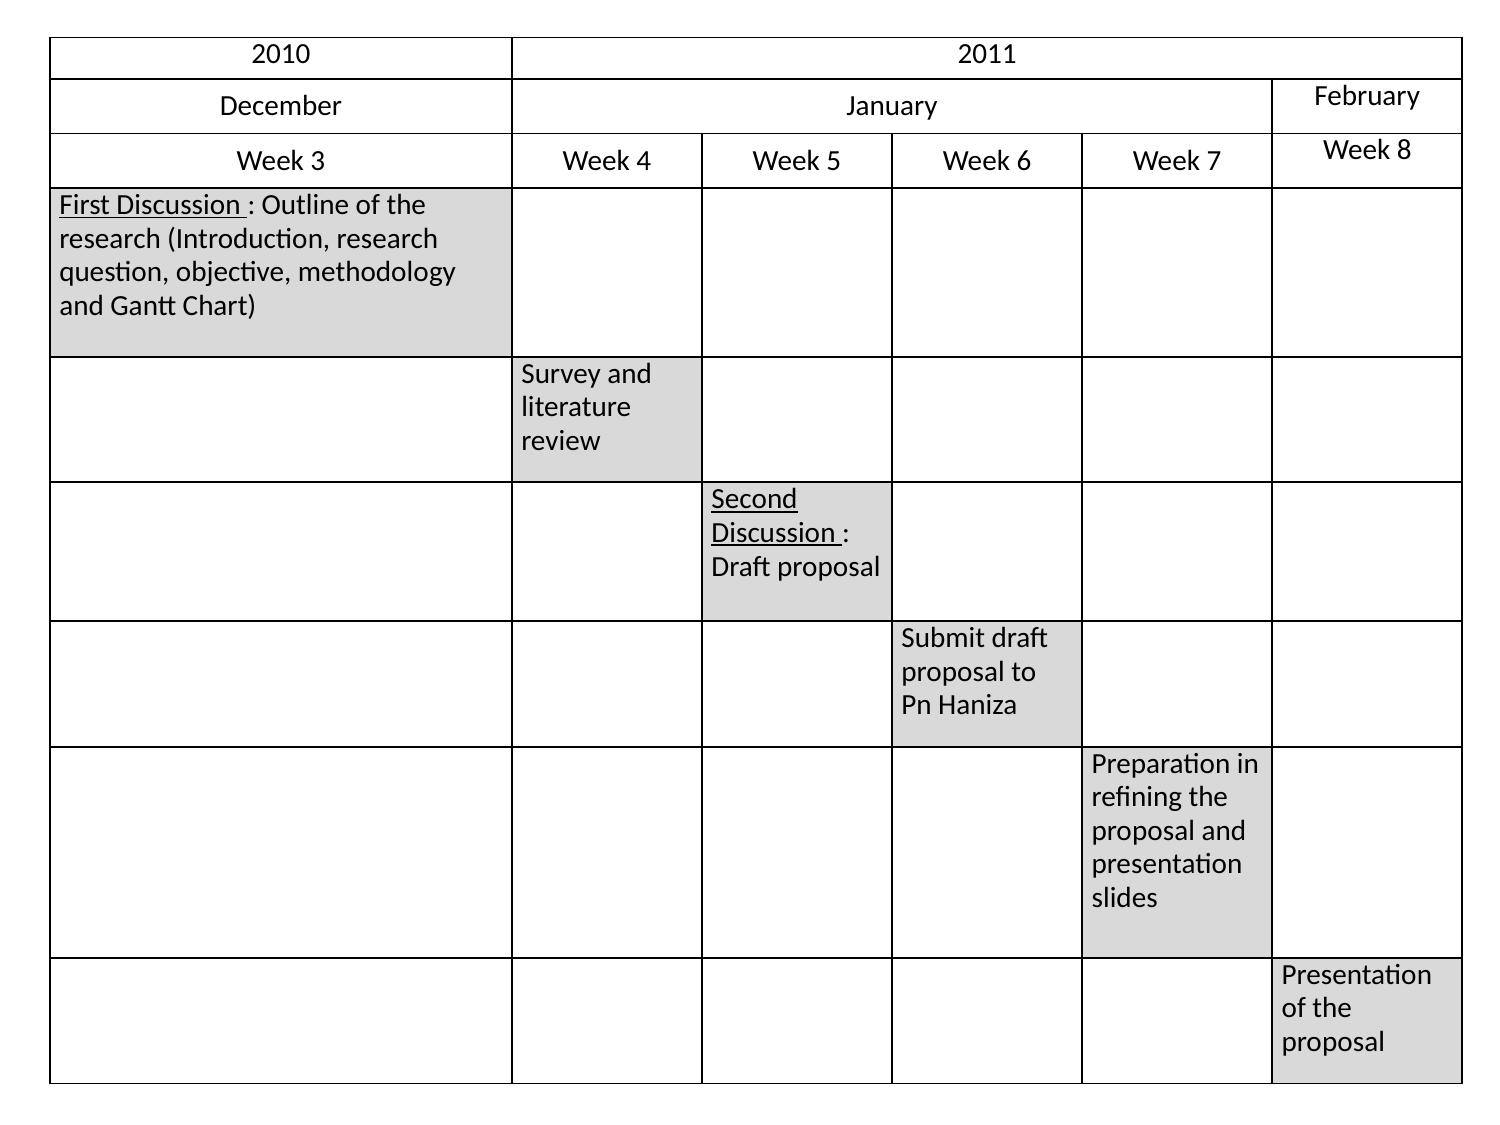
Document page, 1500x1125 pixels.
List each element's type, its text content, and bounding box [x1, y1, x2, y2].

table_cell Week 5 [703, 134, 891, 187]
table_cell [51, 959, 511, 1083]
table_cell Week 7 [1083, 134, 1271, 187]
table_cell [513, 748, 701, 957]
table_cell [1083, 483, 1271, 620]
table_cell Submit draft proposal to Pn Haniza [893, 622, 1081, 746]
table_cell [513, 189, 701, 356]
table_cell Week 8 [1273, 134, 1461, 187]
table_cell February [1273, 80, 1461, 133]
table_cell [513, 959, 701, 1083]
table_cell [1273, 358, 1461, 481]
table_cell [703, 358, 891, 481]
table_cell [893, 189, 1081, 356]
table_cell Week 4 [513, 134, 701, 187]
table_cell [513, 622, 701, 746]
table_cell [51, 483, 511, 620]
table_cell Week 3 [51, 134, 511, 187]
table_cell Survey and literature review [513, 358, 701, 481]
table_header 2010 [51, 38, 511, 78]
table_cell [51, 622, 511, 746]
table_cell [893, 748, 1081, 957]
table_cell [1083, 622, 1271, 746]
table_cell First Discussion : Outline of the research (Introduction, research question, objective, methodology and Gantt Chart) [51, 189, 511, 356]
table_cell [703, 189, 891, 356]
table_header 2011 [513, 38, 1461, 78]
table_cell Second Discussion : Draft proposal [703, 483, 891, 620]
table_cell January [513, 80, 1271, 133]
table_cell Preparation in refining the proposal and presentation slides [1083, 748, 1271, 957]
table_cell Presentation of the proposal [1273, 959, 1461, 1083]
table_cell [51, 358, 511, 481]
table_cell [1273, 748, 1461, 957]
table_cell [703, 748, 891, 957]
table_cell [893, 483, 1081, 620]
table_cell [1273, 622, 1461, 746]
table_cell Week 6 [893, 134, 1081, 187]
table_cell [893, 358, 1081, 481]
table_cell [703, 622, 891, 746]
table_cell [703, 959, 891, 1083]
table_cell [51, 748, 511, 957]
table_cell [513, 483, 701, 620]
table_cell [1083, 189, 1271, 356]
table_cell [1083, 358, 1271, 481]
table_cell [893, 959, 1081, 1083]
table_cell December [51, 80, 511, 133]
table_cell [1083, 959, 1271, 1083]
table_cell [1273, 483, 1461, 620]
table_cell [1273, 189, 1461, 356]
